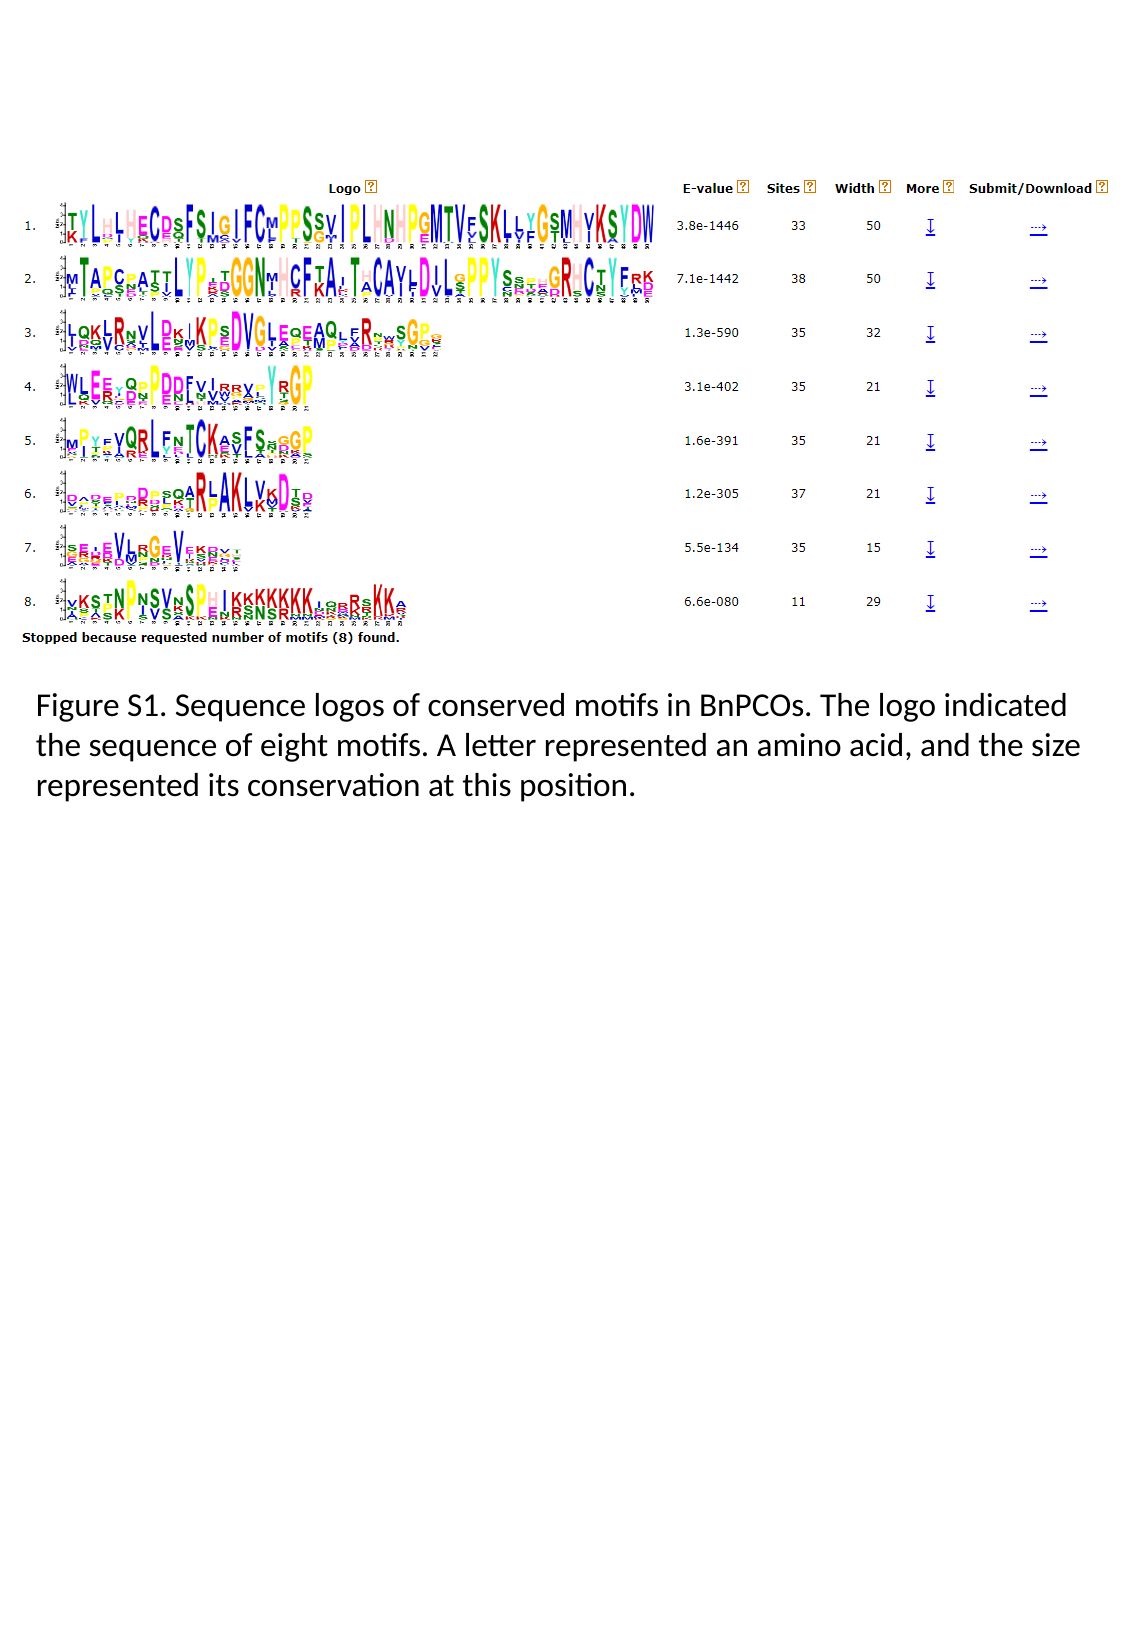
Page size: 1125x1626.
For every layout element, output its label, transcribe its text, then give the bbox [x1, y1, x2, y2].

text_box Figure S1. Sequence logos of conserved motifs in BnPCOs. The logo indicated the sequence of eight motifs. A letter represented an amino acid, and the size represented its conservation at this position. [21, 675, 1117, 811]
picture [21, 169, 1117, 647]
